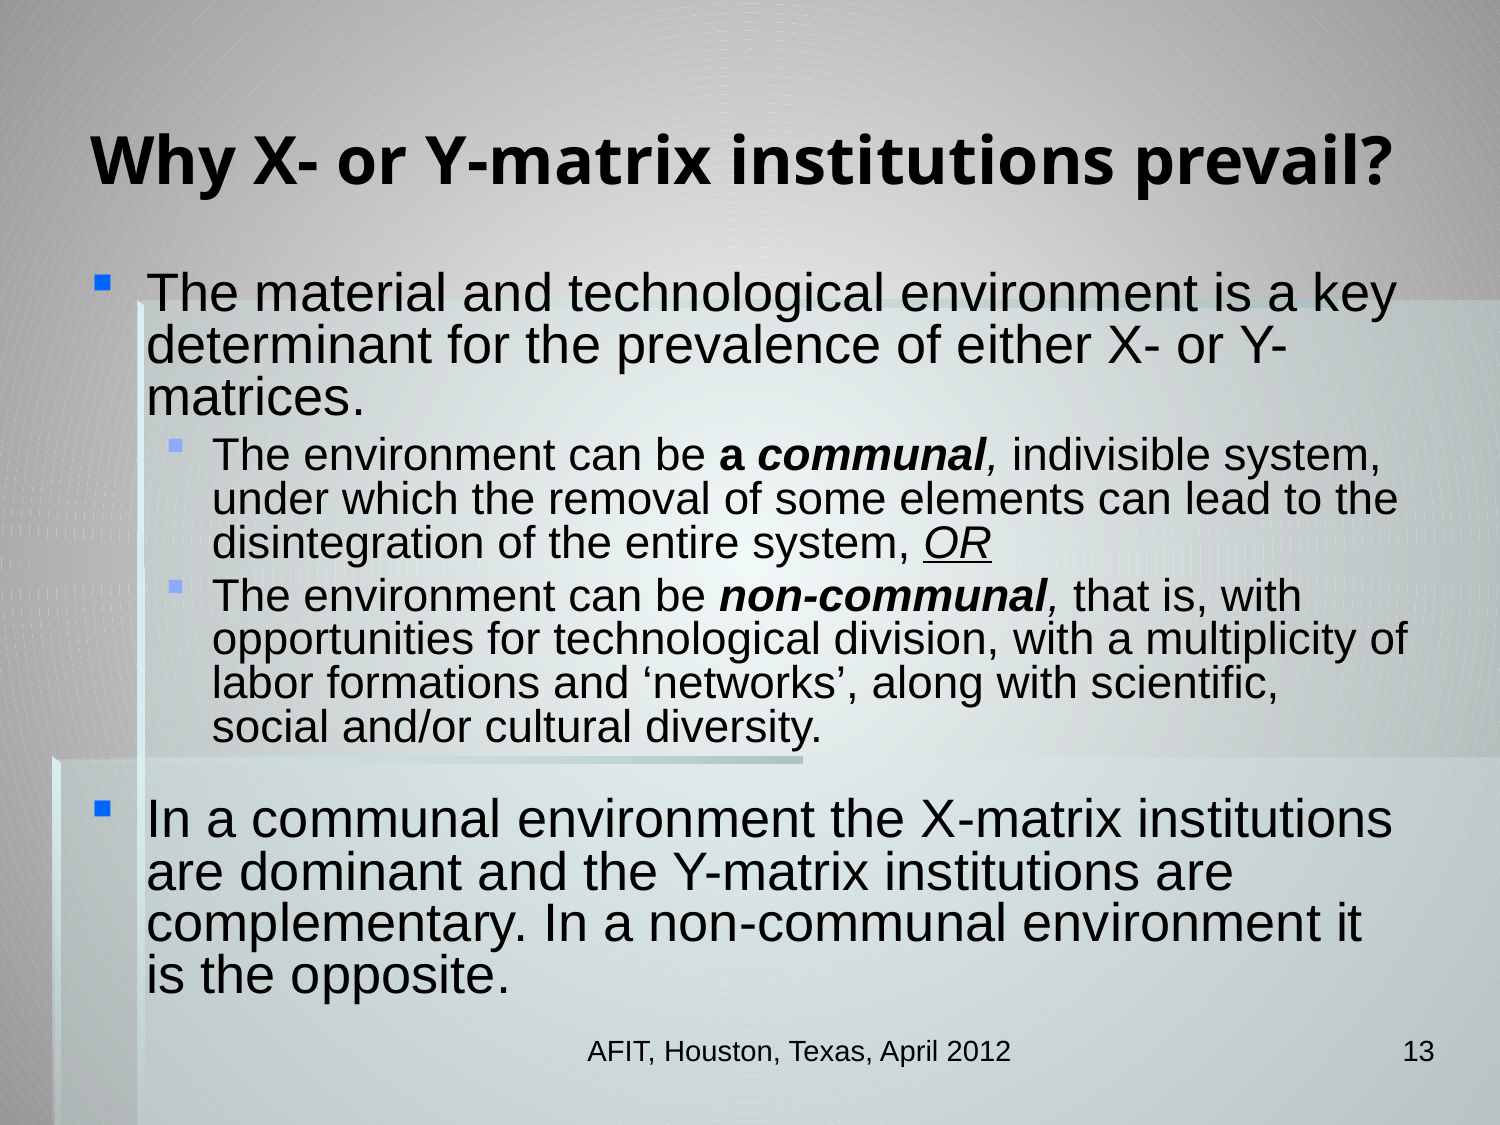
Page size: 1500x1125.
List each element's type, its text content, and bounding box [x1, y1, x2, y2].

slide_number 13 [1137, 1024, 1451, 1103]
footer AFIT, Houston, Texas, April 2012 [562, 1024, 1038, 1103]
list The material and technological environment is a key determinant for the prevalence of either X- or Y- matrices. The environment can be a communal, indivisible system, under which the removal of some elements can lead to the disintegration of the entire system, OR The environment can be non-communal, that is, with opportunities for technological division, with a multiplicity of labor formations and ‘networks’, along with scientific, social and/or cultural diversity. In a communal environment the X-matrix institutions are dominant and the Y-matrix institutions are complementary. In a non-communal environment it is the opposite. [74, 262, 1426, 1038]
title Why X- or Y-matrix institutions prevail? [74, 39, 1451, 276]
